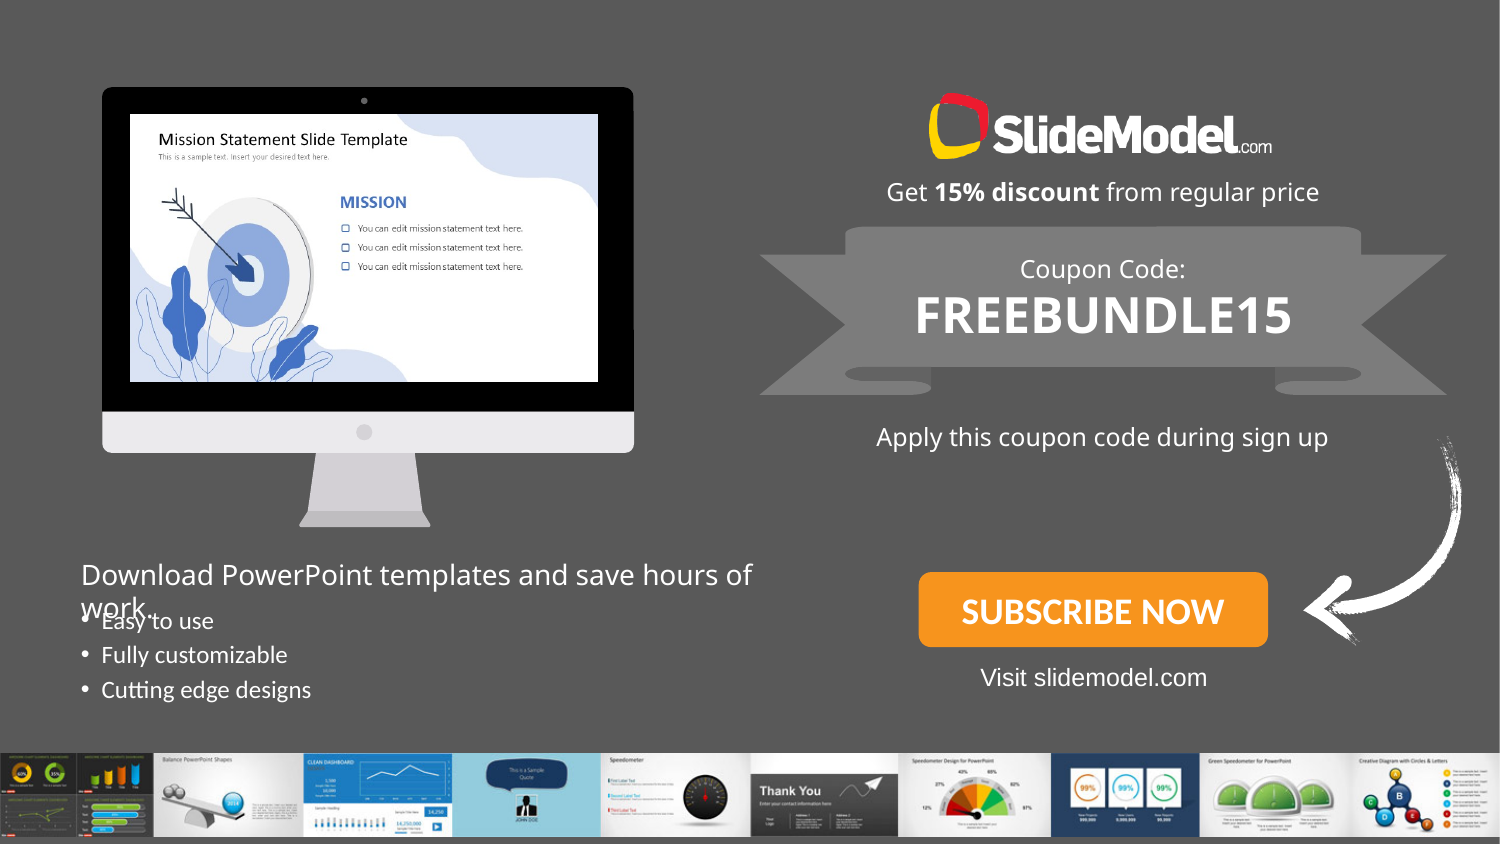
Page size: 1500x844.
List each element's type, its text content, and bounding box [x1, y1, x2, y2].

text_box Get 15% discount from regular price [793, 168, 1413, 214]
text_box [101, 86, 635, 528]
text_box Download PowerPoint templates and save hours of work. [66, 549, 794, 632]
text_box [1303, 436, 1463, 646]
picture [129, 114, 599, 382]
picture [928, 93, 1273, 160]
text_box Visit slidemodel.com [935, 655, 1253, 697]
text_box SUBSCRIBE NOW [916, 569, 1271, 650]
text_box Easy to use Fully customizable Cutting edge designs [66, 632, 647, 711]
text_box [0, 0, 1500, 752]
picture [0, 753, 1500, 837]
text_box Apply this coupon code during sign up [847, 413, 1359, 459]
text_box Coupon Code: FREEBUNDLE15 [880, 246, 1326, 352]
text_box [757, 224, 1450, 397]
